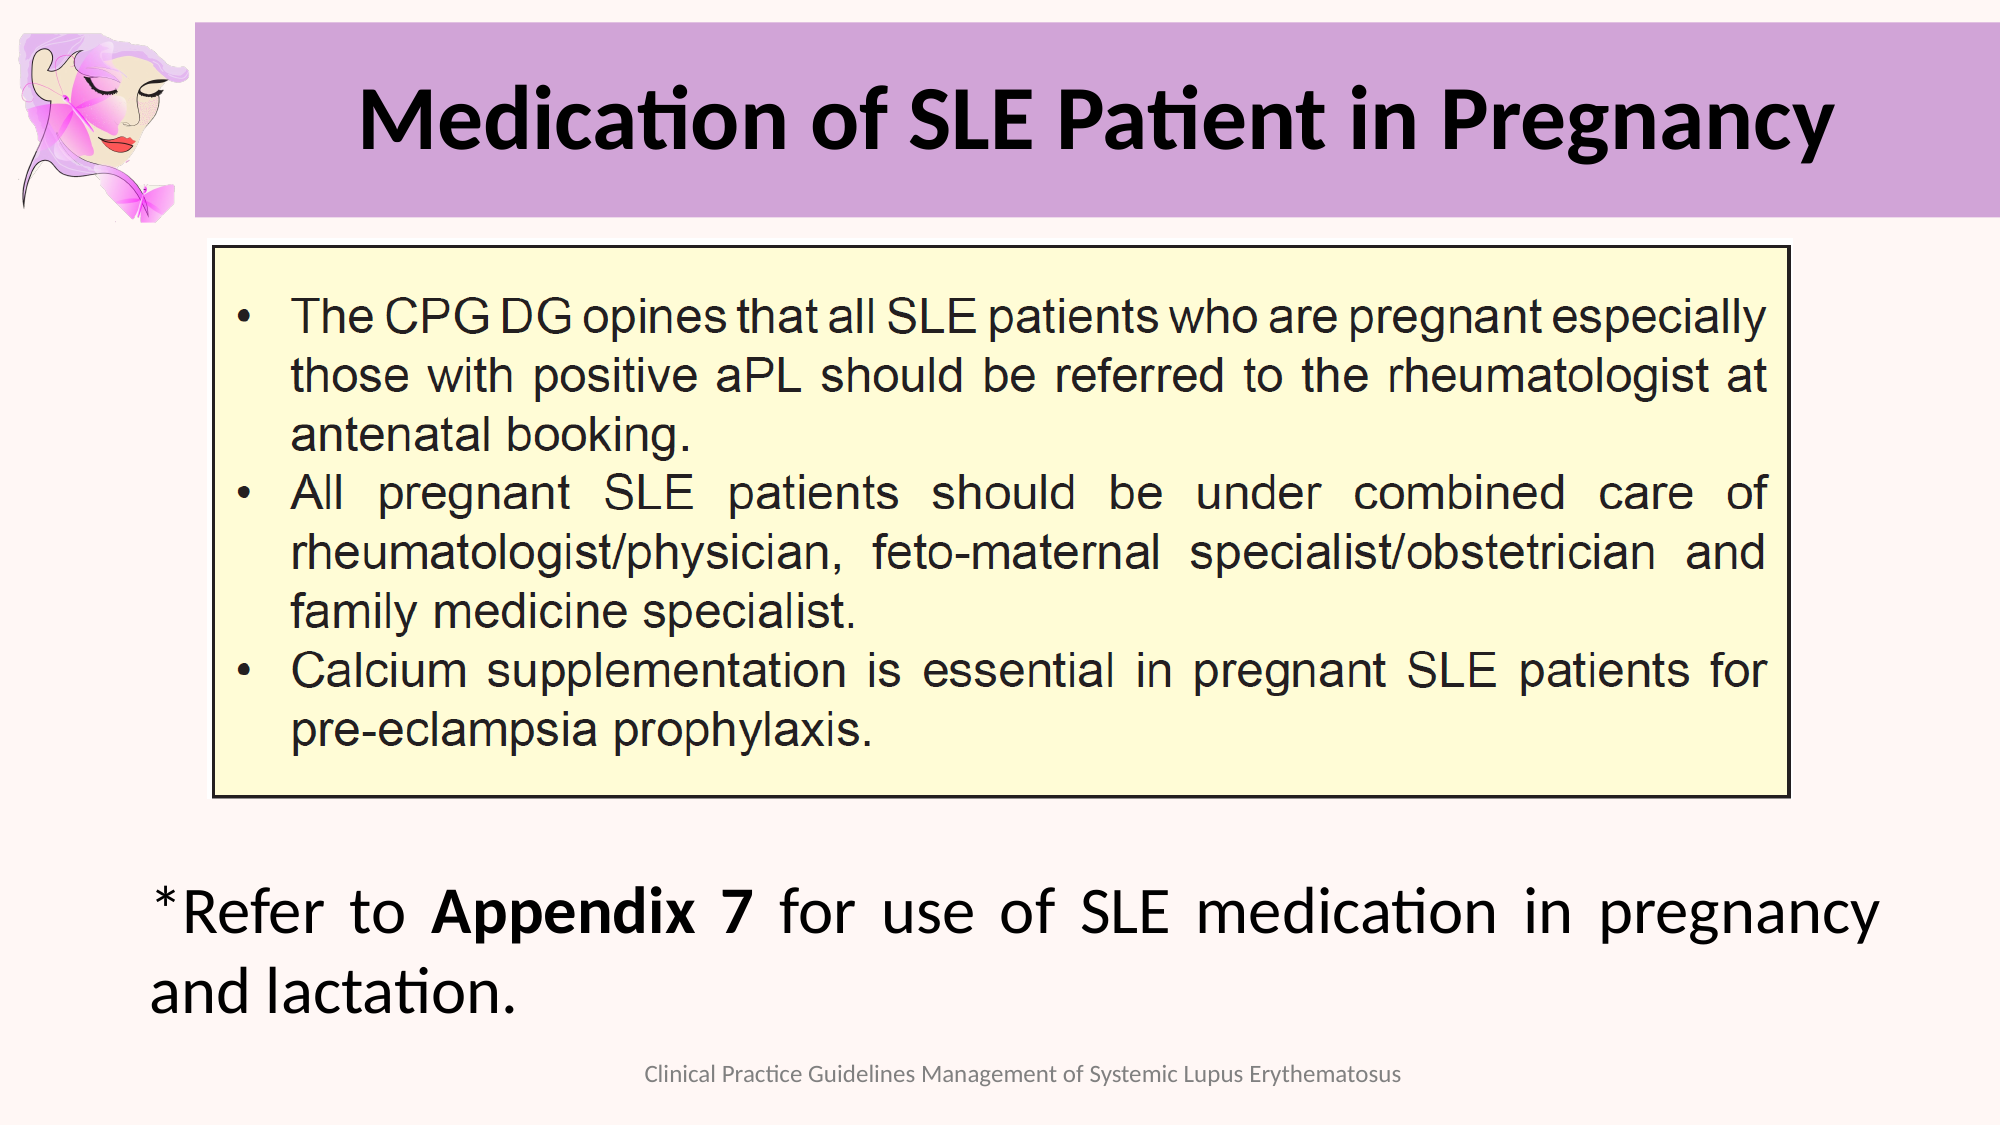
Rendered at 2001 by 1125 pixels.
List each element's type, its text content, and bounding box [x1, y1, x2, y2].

list *Refer to Appendix 7 for use of SLE medication in pregnancy and lactation. [134, 766, 1897, 1049]
title Medication of SLE Patient in Pregnancy [195, 22, 2000, 218]
picture [0, 10, 1793, 799]
